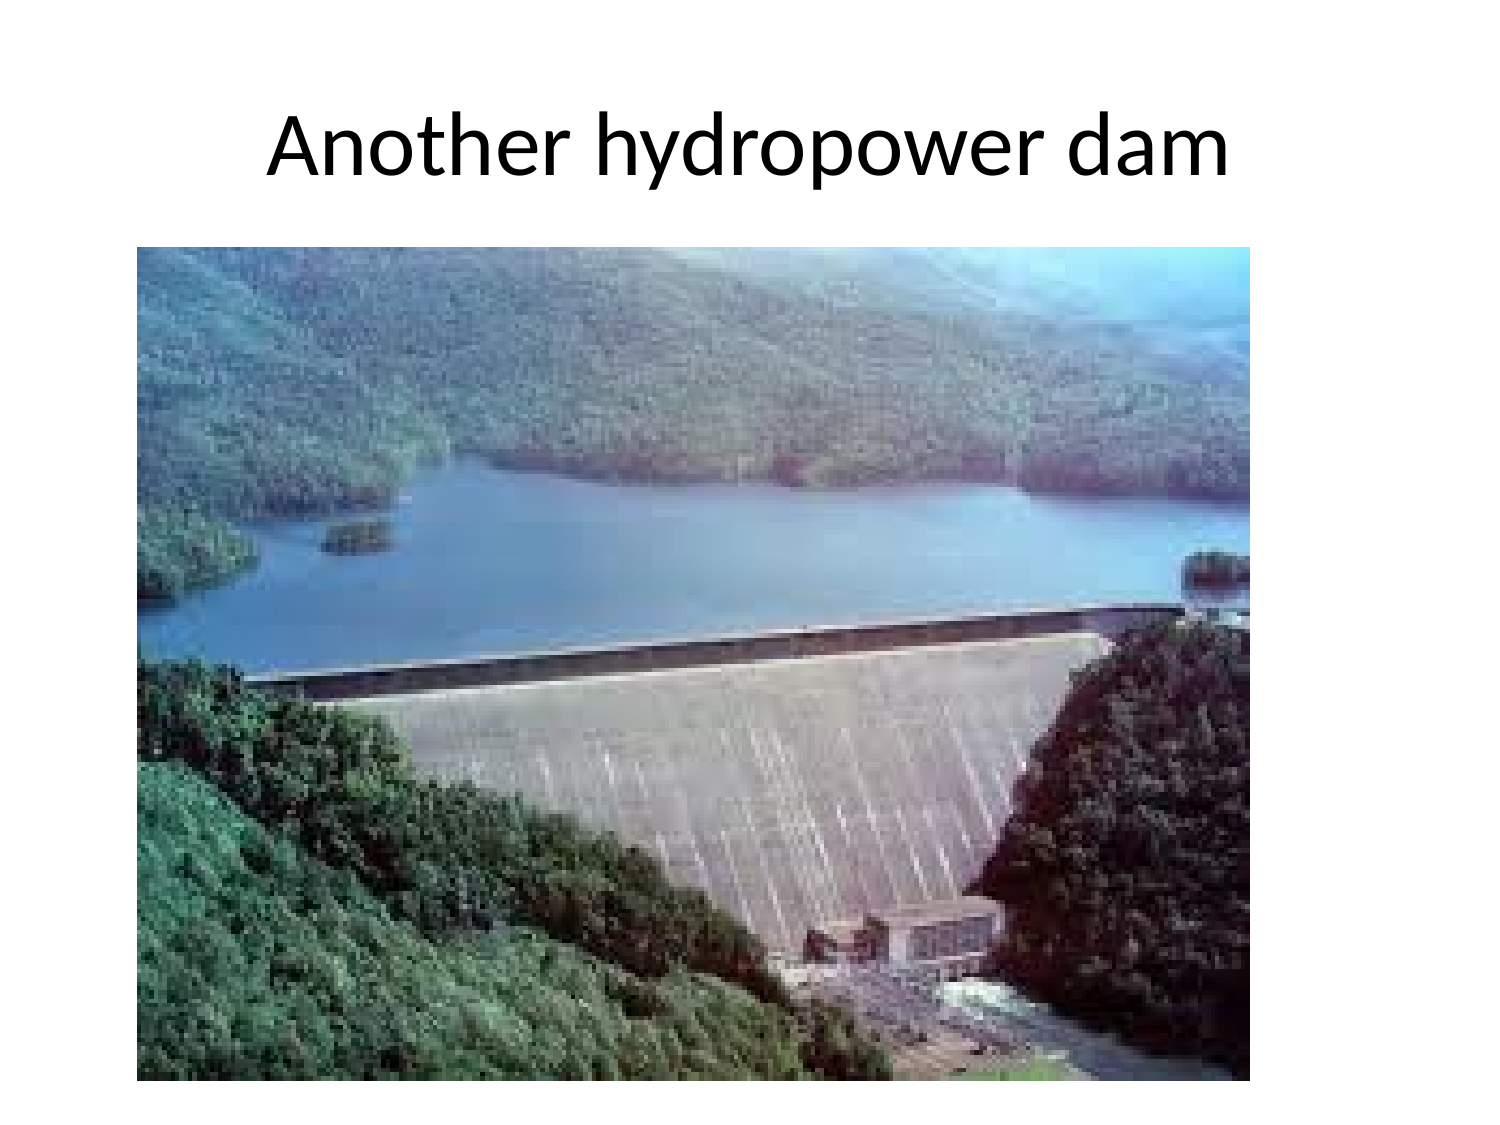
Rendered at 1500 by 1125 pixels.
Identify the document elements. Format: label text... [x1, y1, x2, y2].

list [137, 246, 1250, 1081]
title Another hydropower dam [75, 45, 1425, 233]
